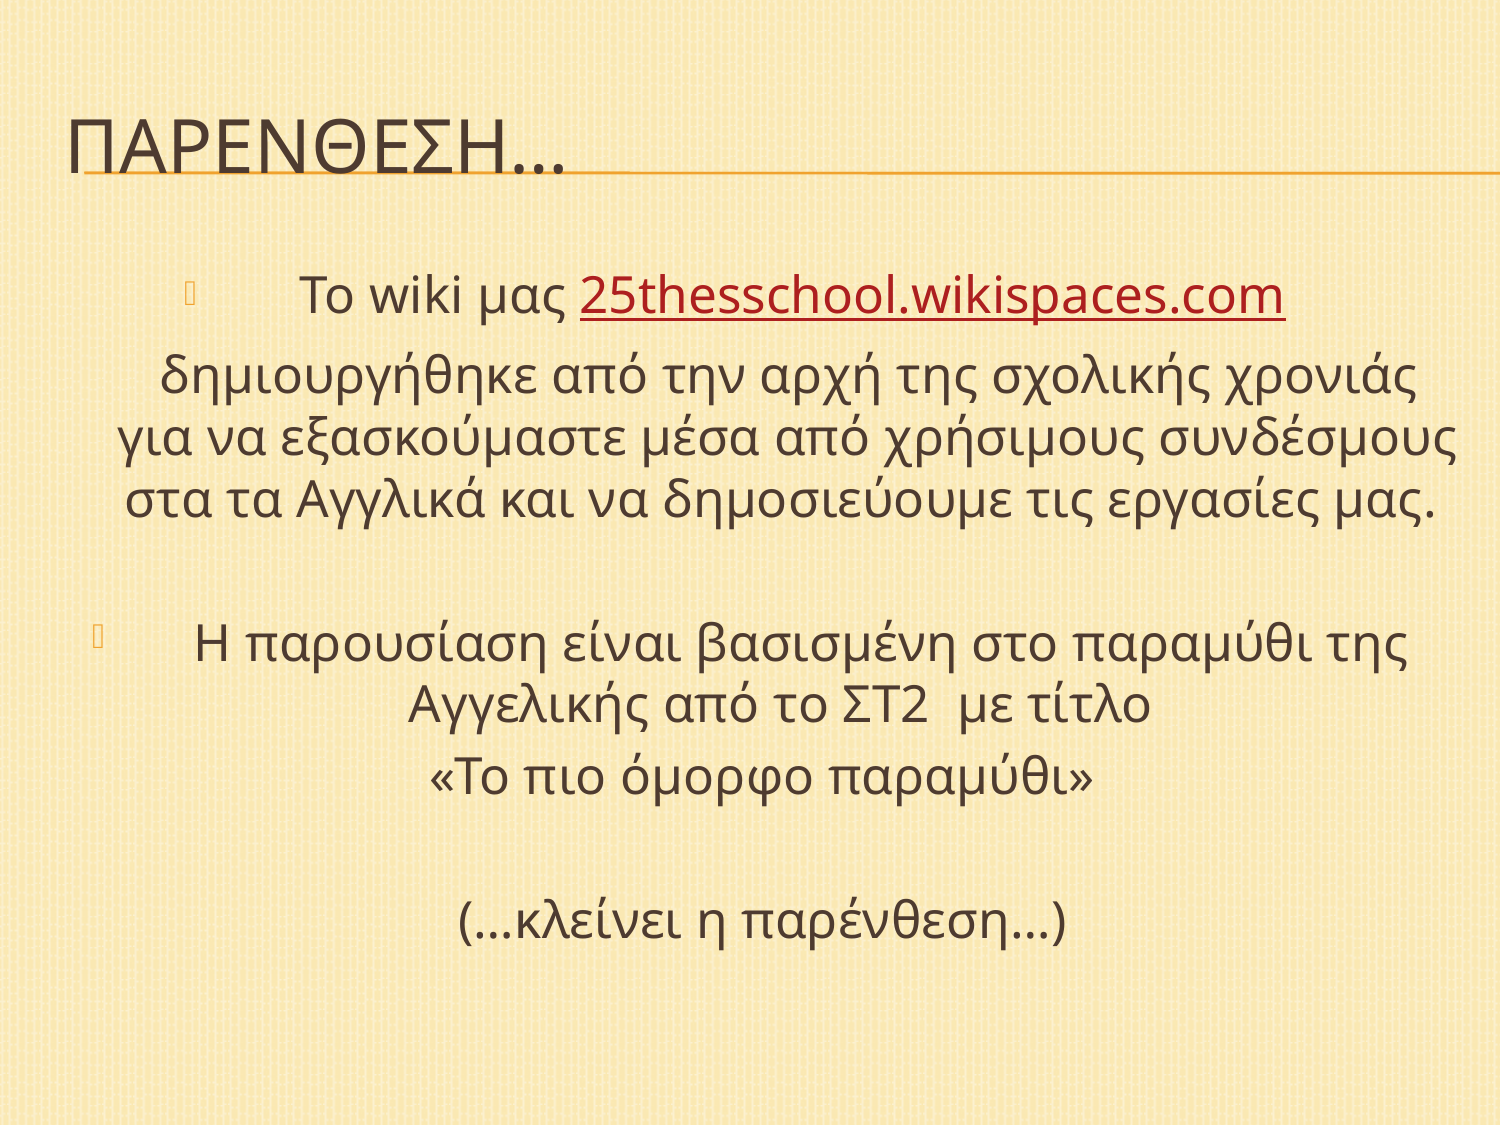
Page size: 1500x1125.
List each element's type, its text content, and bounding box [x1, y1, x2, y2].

title Παρενθεση… [50, 75, 1475, 213]
list Το wiki μας 25thesschool.wikispaces.com δημιουργήθηκε από την αρχή της σχολικής χρονιάς για να εξασκούμαστε μέσα από χρήσιμους συνδέσμους στα τα Αγγλικά και να δημοσιεύουμε τις εργασίες μας. Η παρουσίαση είναι βασισμένη στο παραμύθι της Αγγελικής από το ΣΤ2 με τίτλο «Το πιο όμορφο παραμύθι» (…κλείνει η παρένθεση…) [50, 254, 1475, 998]
